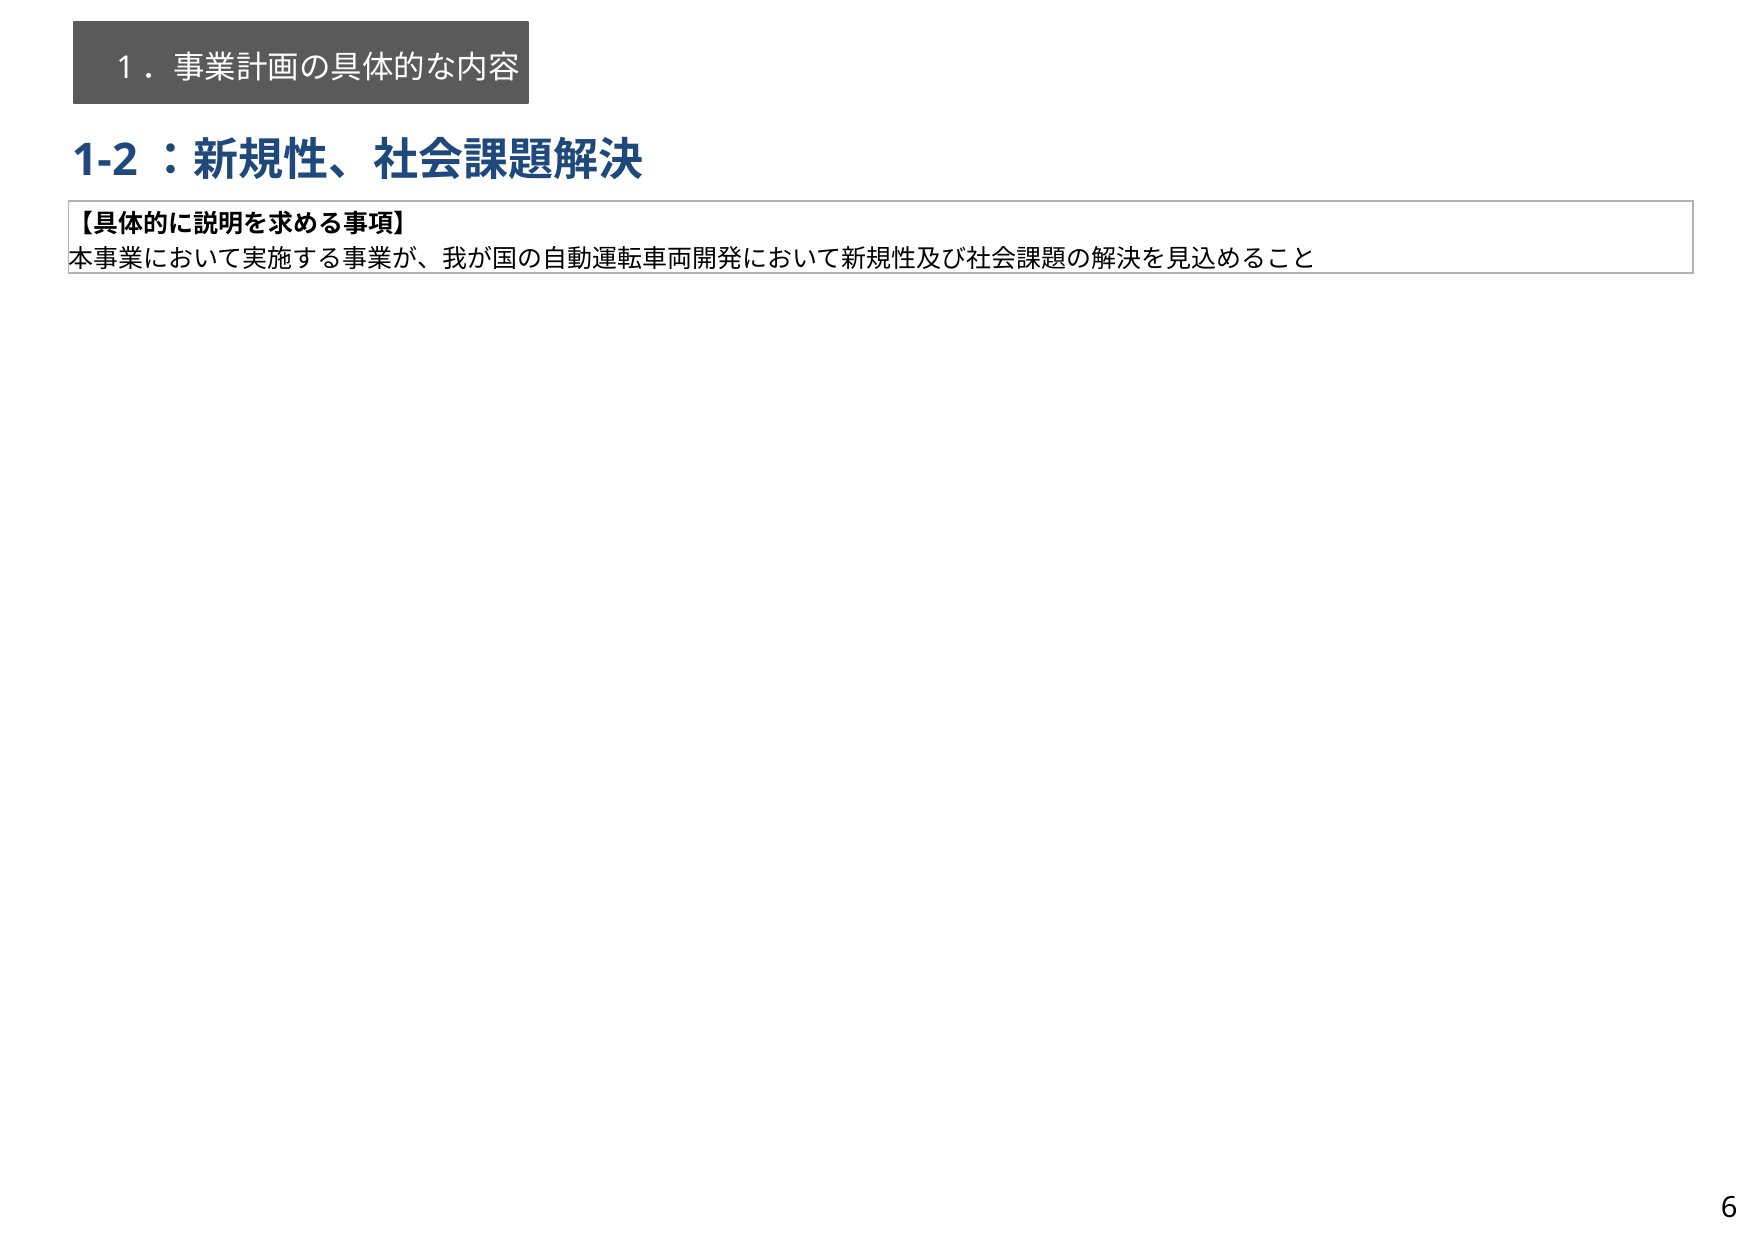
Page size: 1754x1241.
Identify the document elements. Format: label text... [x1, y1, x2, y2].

text_box 1．事業計画の具体的な内容 [74, 21, 528, 103]
text_box 【具体的に説明を求める事項】 本事業において実施する事業が、我が国の自動運転車両開発において新規性及び社会課題の解決を見込めること [68, 201, 1693, 273]
text_box 6 [1343, 1175, 1753, 1241]
text_box 1-2：新規性、社会課題解決 [71, 130, 1677, 185]
